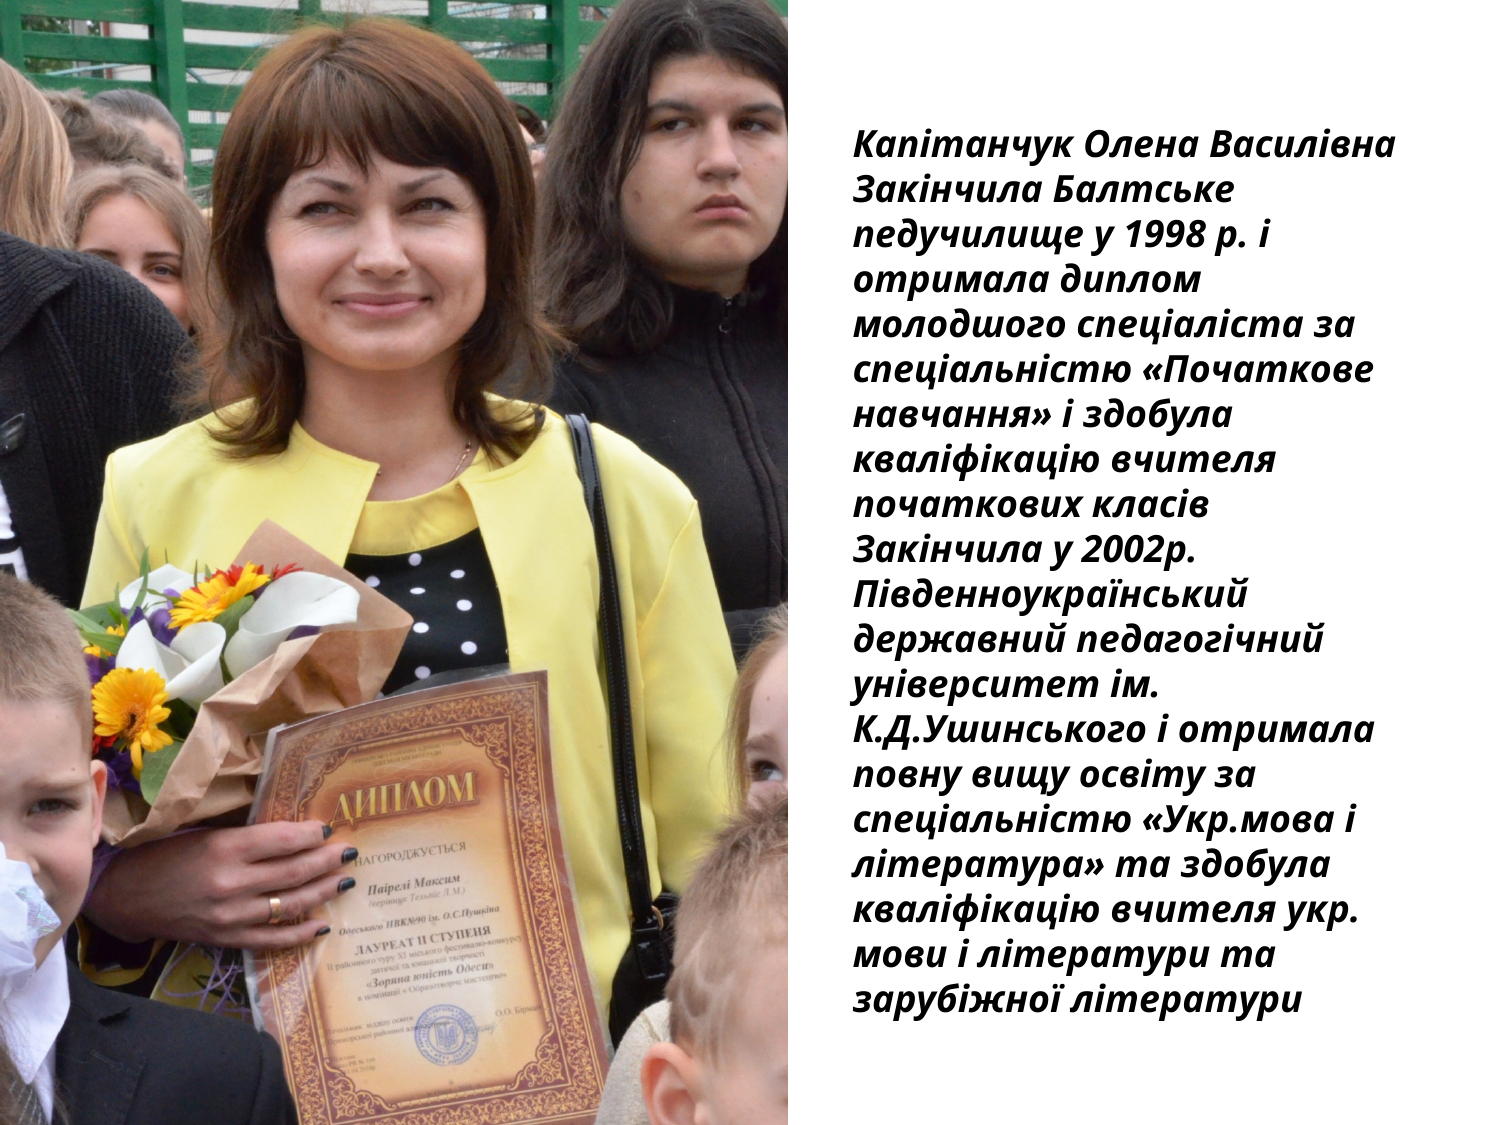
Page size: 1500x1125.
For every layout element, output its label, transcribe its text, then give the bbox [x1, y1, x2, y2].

text_box Капітанчук Олена Василівна Закінчила Балтське педучилище у 1998 р. і отримала диплом молодшого спеціаліста за спеціальністю «Початкове навчання» і здобула кваліфікацію вчителя початкових класів Закінчила у 2002р. Південноукраїнський державний педагогічний університет ім. К.Д.Ушинського і отримала повну вищу освіту за спеціальністю «Укр.мова і література» та здобула кваліфікацію вчителя укр. мови і літератури та зарубіжної літератури [837, 112, 1438, 1028]
picture [0, 0, 788, 1125]
